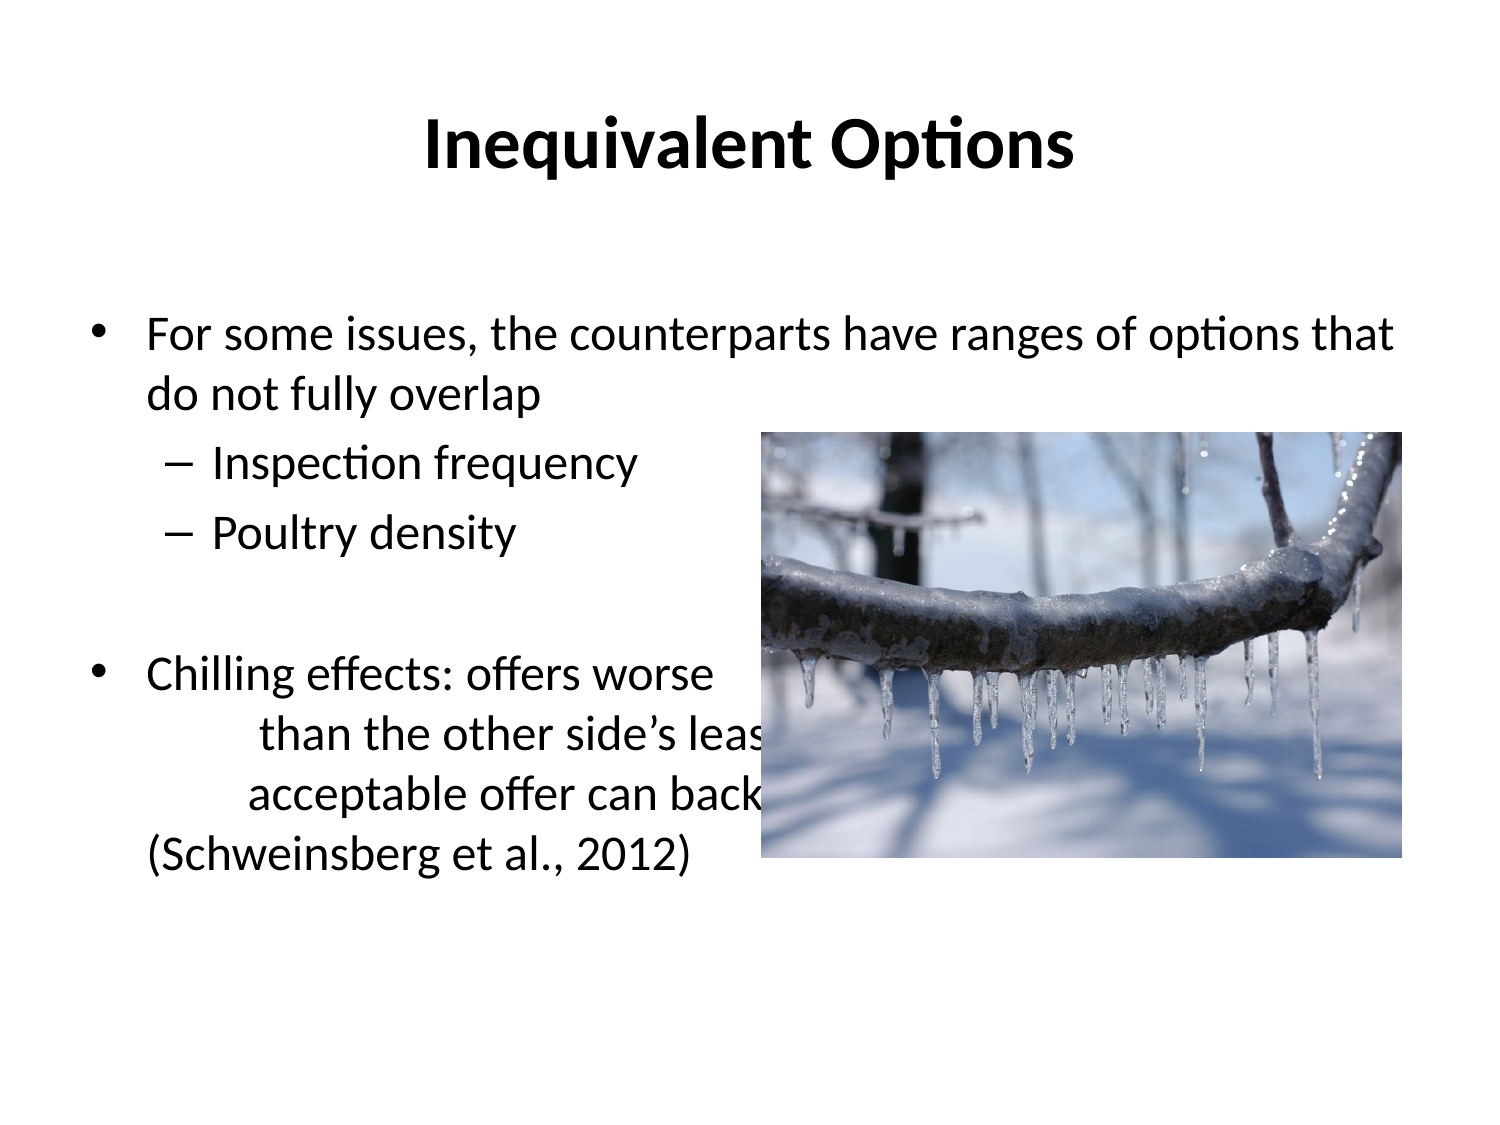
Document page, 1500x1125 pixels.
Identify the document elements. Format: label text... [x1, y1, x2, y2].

picture [761, 432, 1402, 859]
list For some issues, the counterparts have ranges of options that do not fully overlap Inspection frequency Poultry density Chilling effects: offers worse than the other side’s least acceptable offer can backfire (Schweinsberg et al., 2012) [75, 292, 1425, 1035]
title Inequivalent Options [75, 45, 1425, 233]
